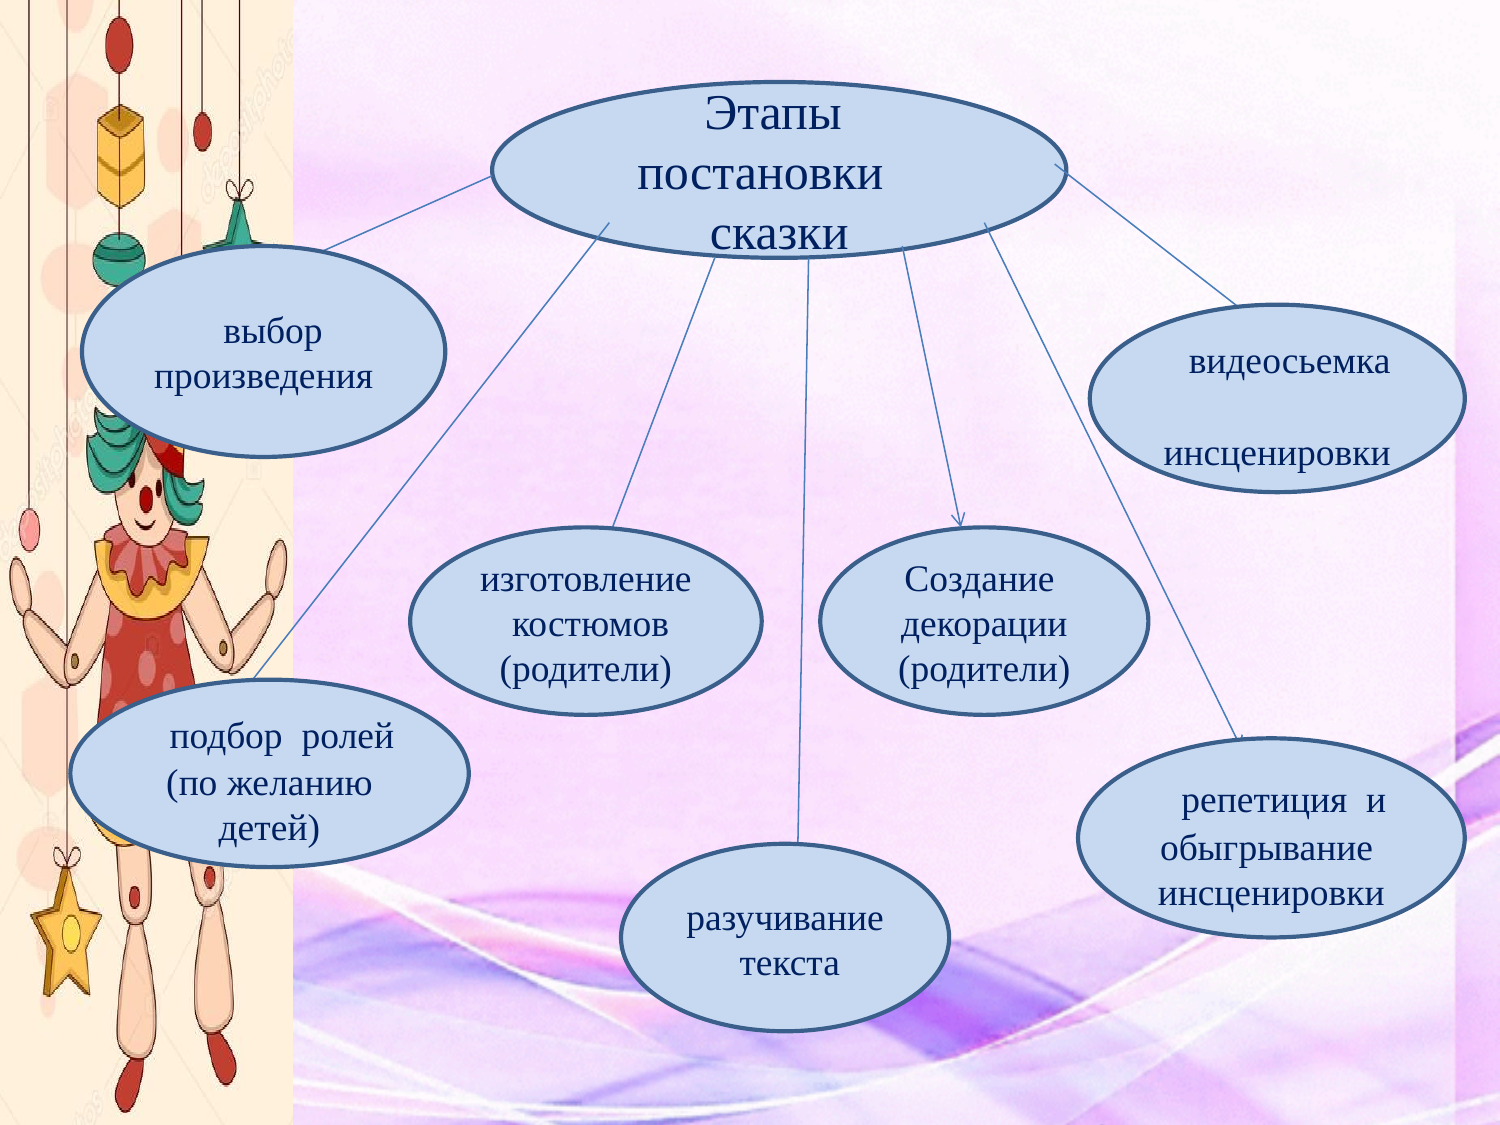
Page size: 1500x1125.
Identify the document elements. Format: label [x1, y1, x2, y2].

text_box [175, 175, 493, 317]
picture [0, 0, 1500, 1125]
text_box [790, 357, 847, 417]
text_box [849, 357, 1378, 616]
text_box [1054, 163, 1266, 329]
text_box [480, 573, 844, 587]
text_box [181, 275, 663, 651]
text_box [480, 363, 821, 493]
